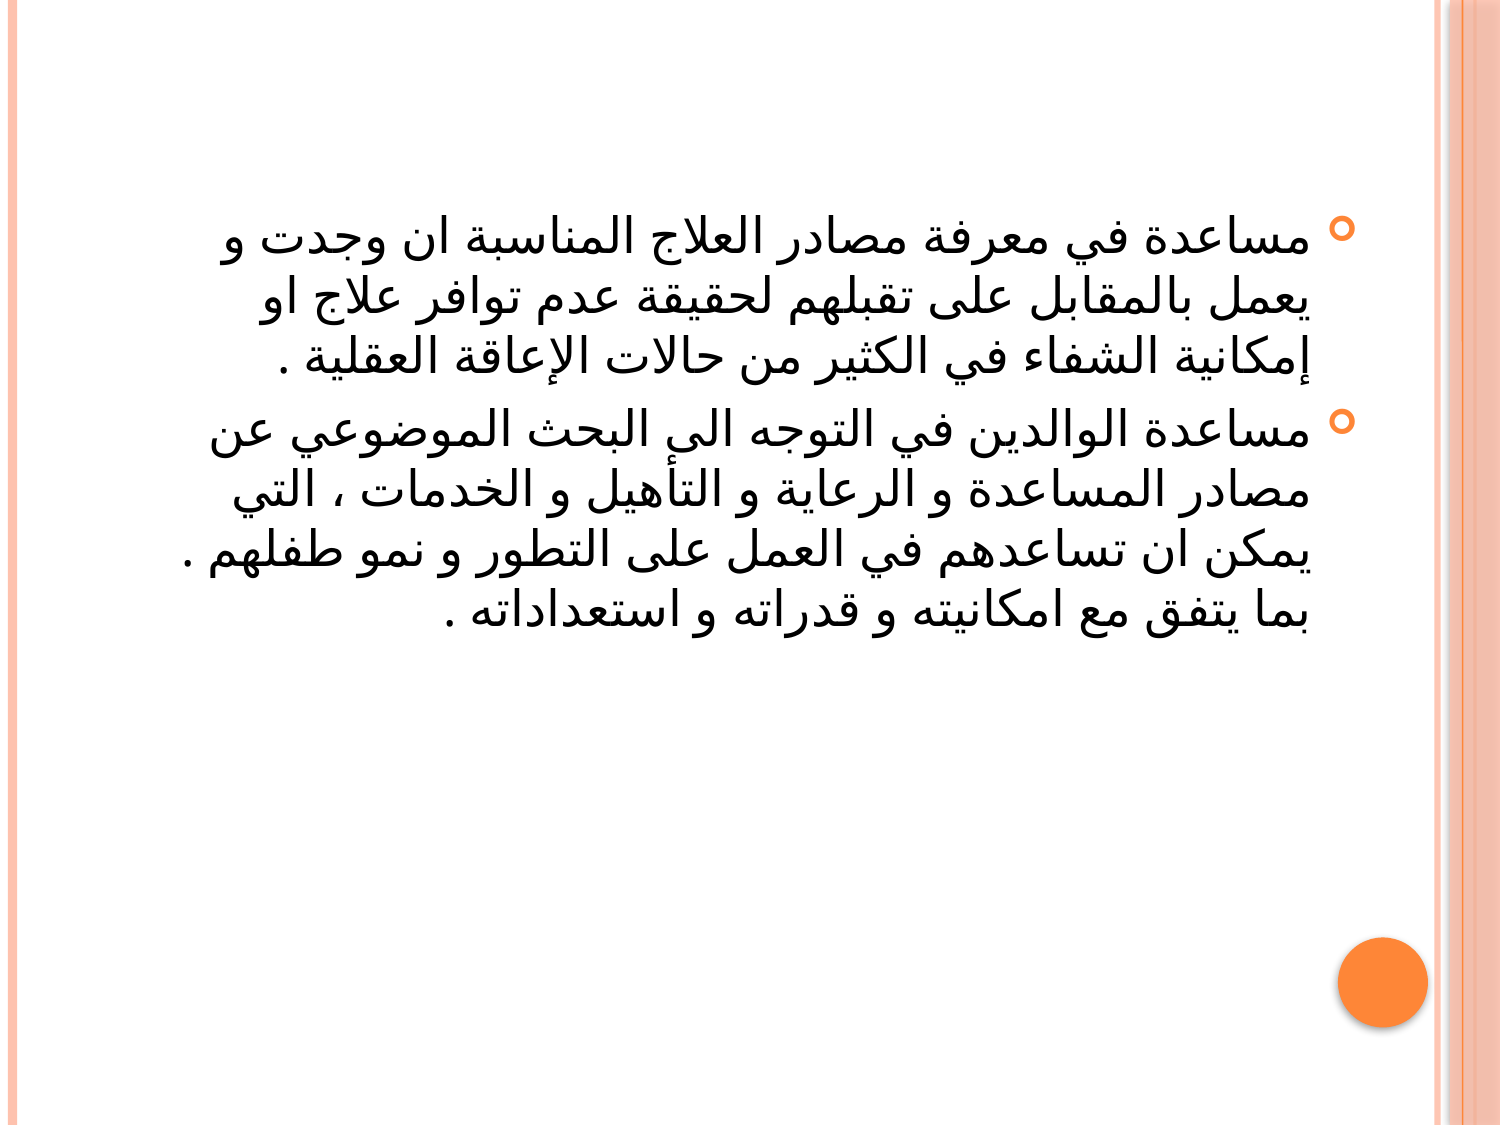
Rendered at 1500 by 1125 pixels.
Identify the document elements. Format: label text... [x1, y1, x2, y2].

list مساعدة في معرفة مصادر العلاج المناسبة ان وجدت و يعمل بالمقابل على تقبلهم لحقيقة عدم توافر علاج او إمكانية الشفاء في الكثير من حالات الإعاقة العقلية . مساعدة الوالدين في التوجه الى البحث الموضوعي عن مصادر المساعدة و الرعاية و التأهيل و الخدمات ، التي يمكن ان تساعدهم في العمل على التطور و نمو طفلهم . بما يتفق مع امكانيته و قدراته و استعداداته . [147, 196, 1373, 996]
